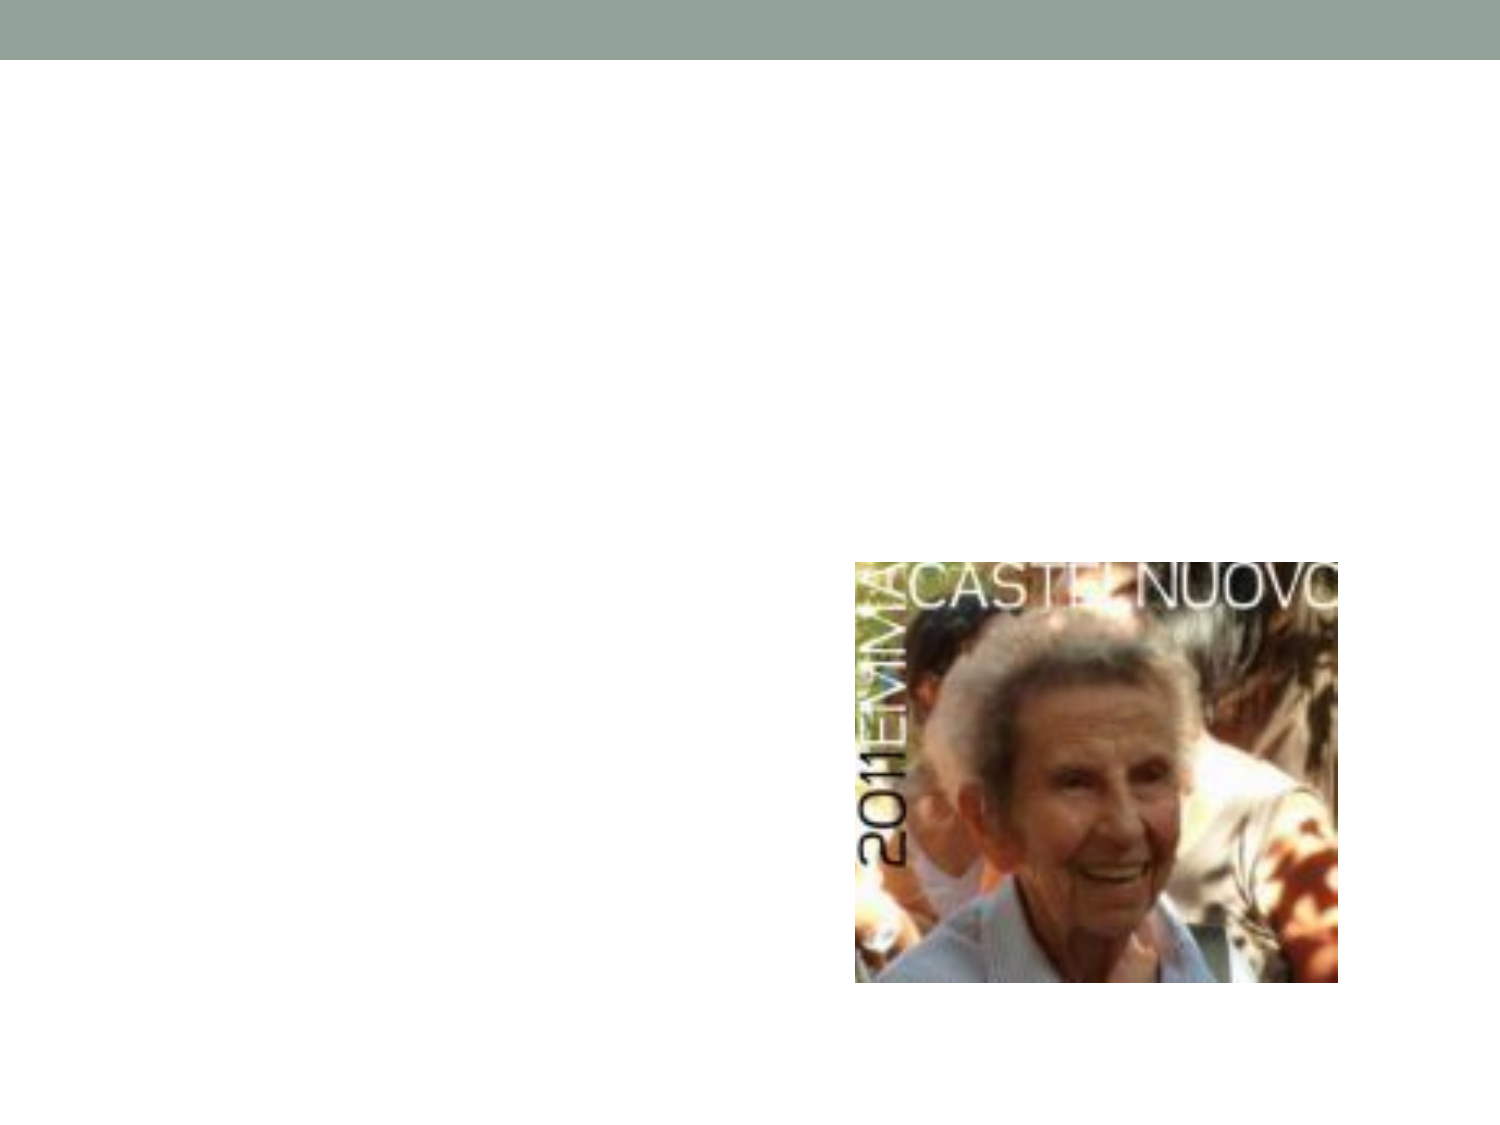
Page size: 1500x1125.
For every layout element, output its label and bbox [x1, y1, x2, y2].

picture [855, 562, 1338, 983]
